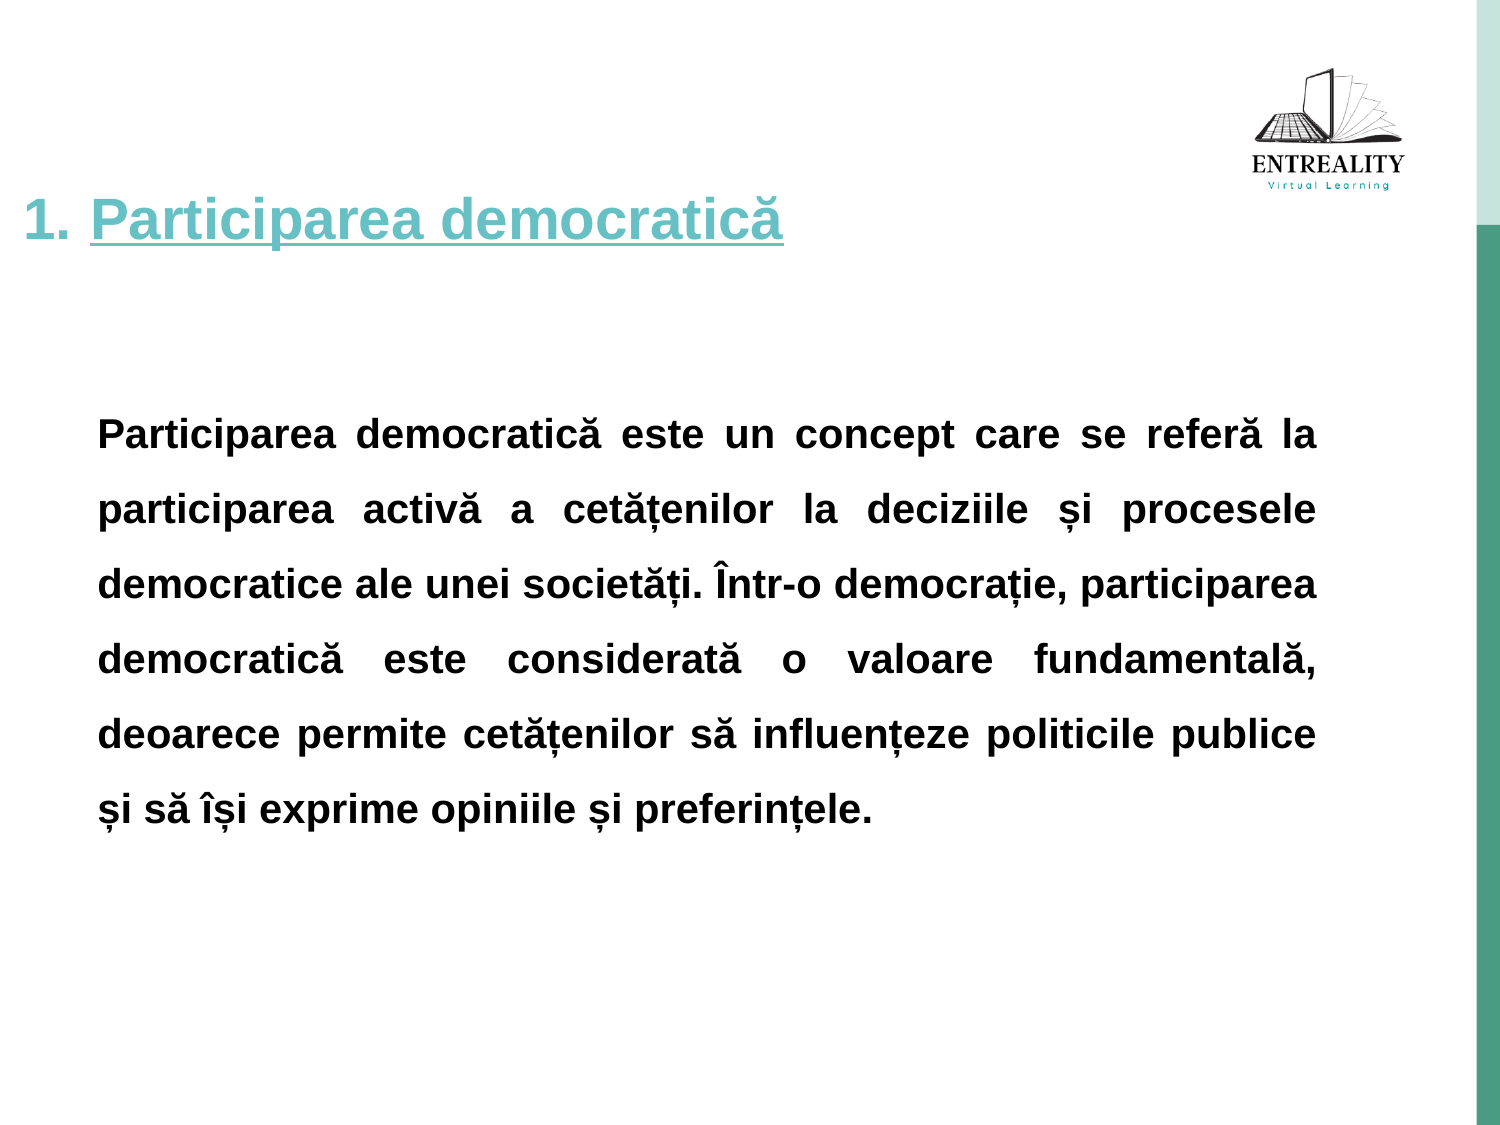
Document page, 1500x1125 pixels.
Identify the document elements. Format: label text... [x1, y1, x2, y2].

list Participarea democratică este un concept care se referă la participarea activă a cetățenilor la deciziile și procesele democratice ale unei societăți. Într-o democrație, participarea democratică este considerată o valoare fundamentală, deoarece permite cetățenilor să influențeze politicile publice și să își exprime opiniile și preferințele. [82, 373, 1333, 986]
picture [1198, 0, 1458, 259]
title Participarea democratică [0, 36, 990, 260]
